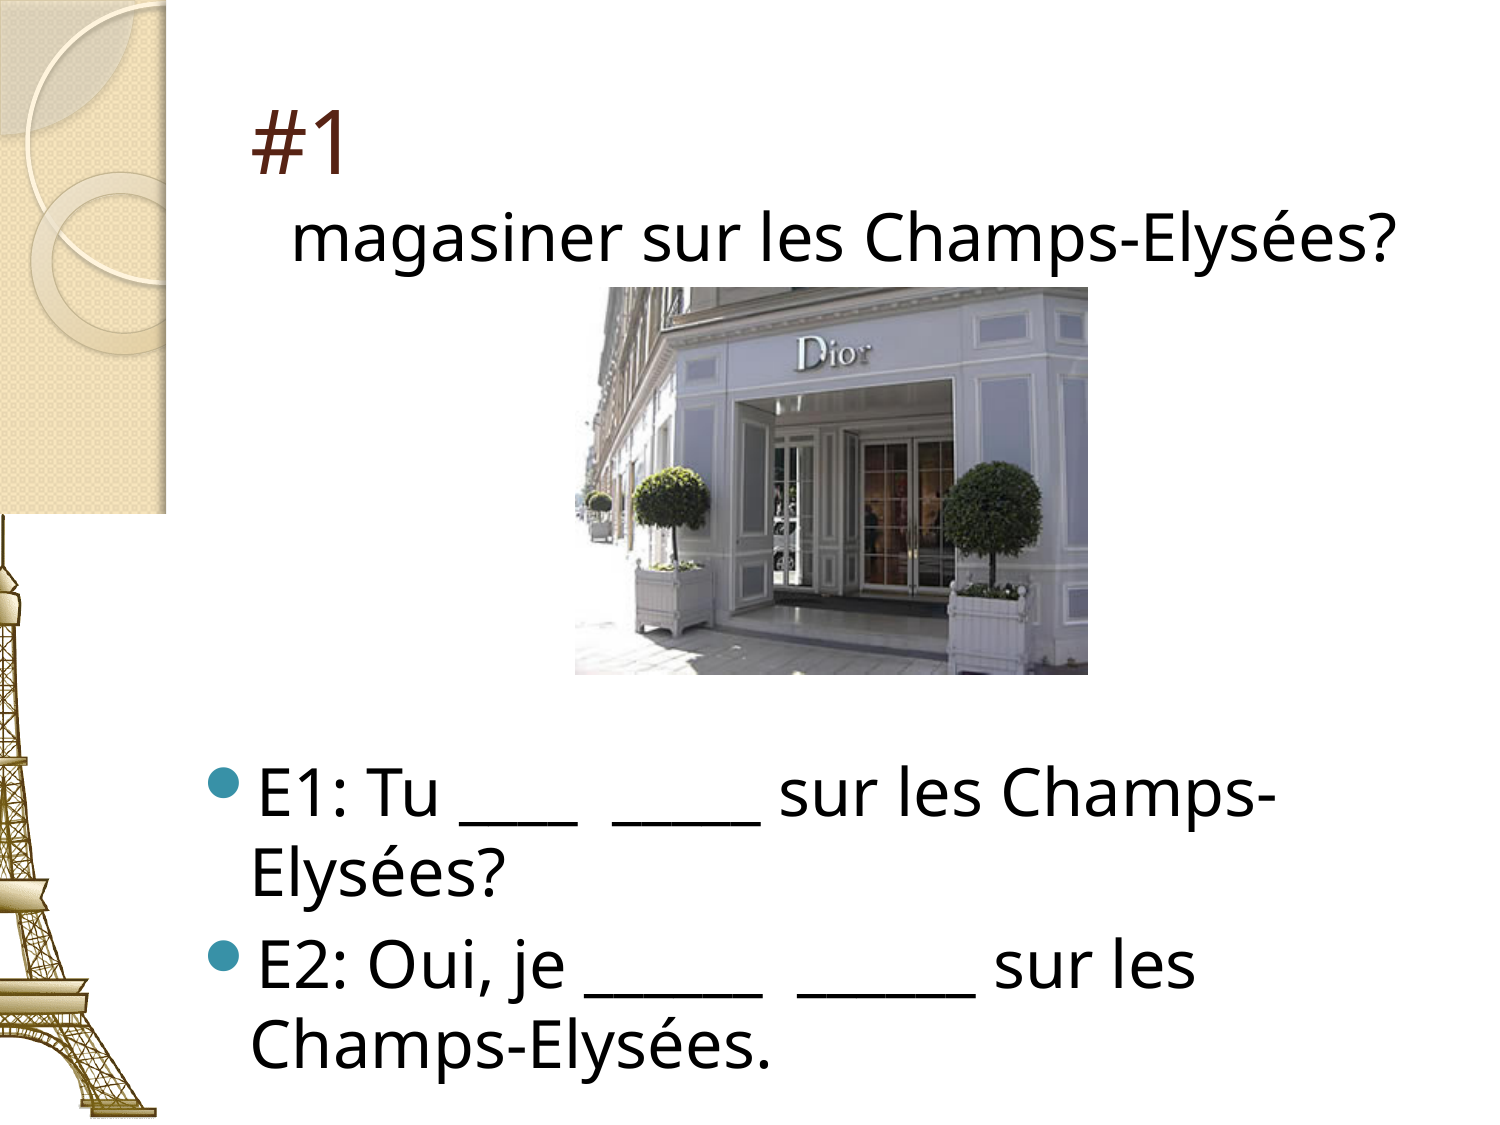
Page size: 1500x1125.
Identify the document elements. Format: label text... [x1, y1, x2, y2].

list magasiner sur les Champs-Elysées? E1: Tu ____ _____ sur les Champs-Elysées? E2: Oui, je ______ ______ sur les Champs-Elysées. [174, 187, 1500, 1025]
title #1 [235, 45, 1466, 187]
picture [574, 287, 1088, 676]
picture [0, 514, 167, 1125]
